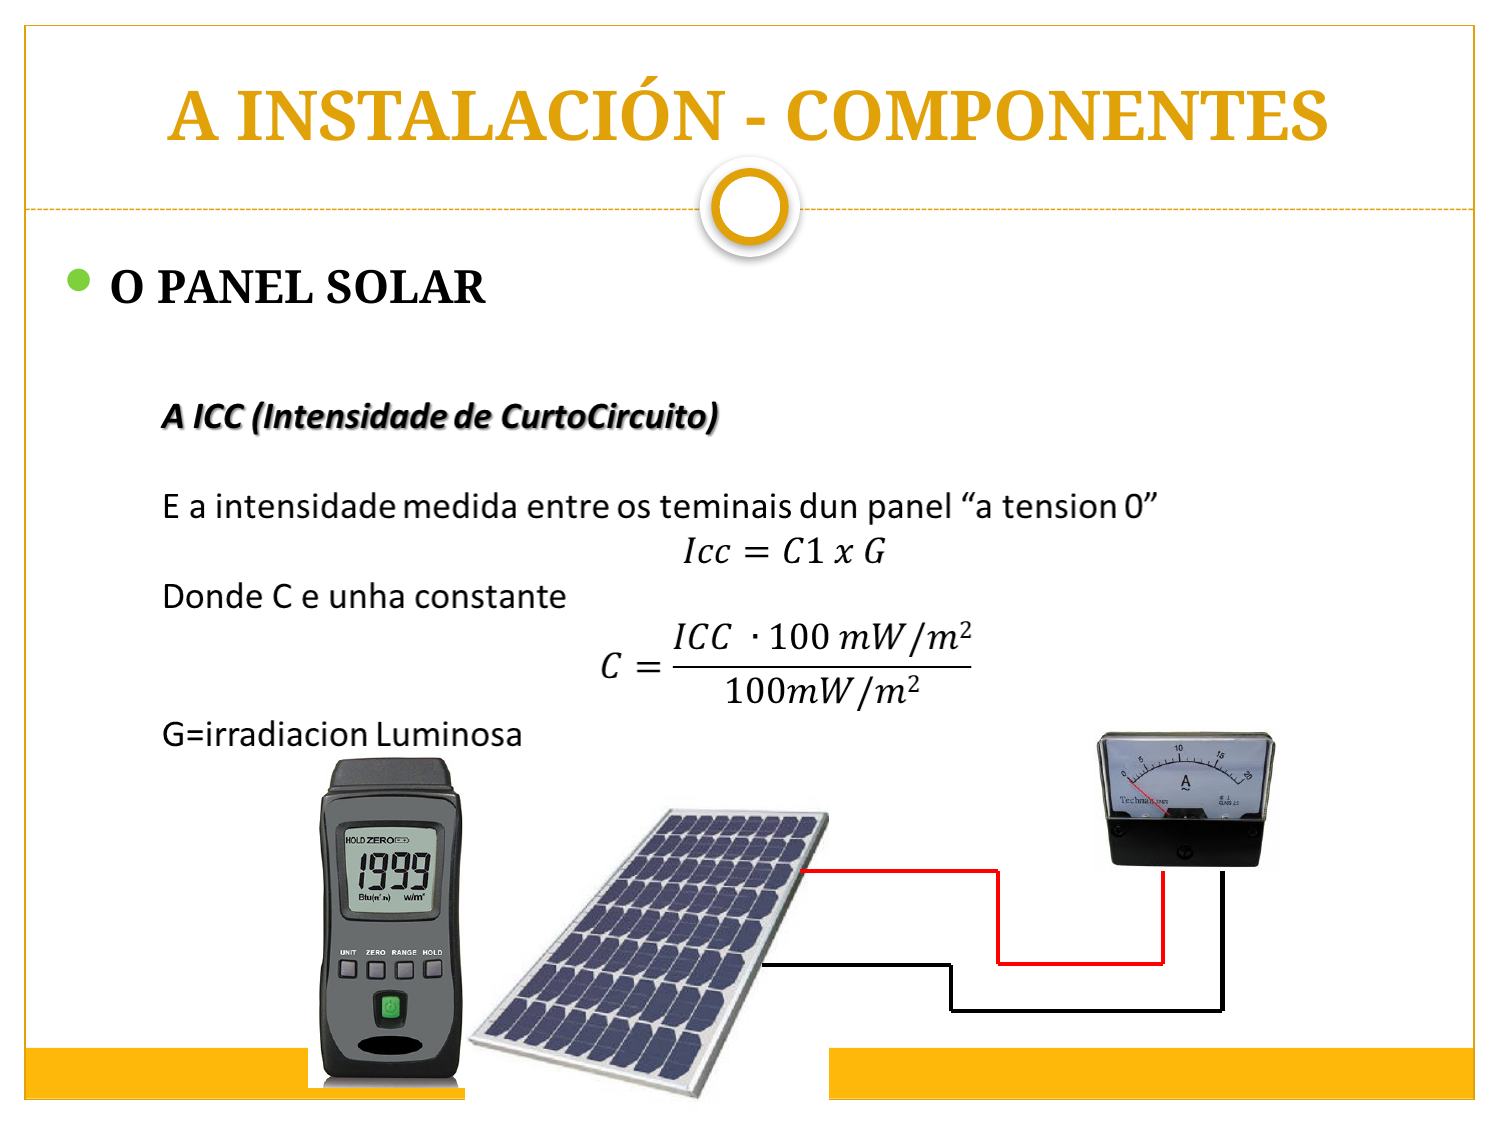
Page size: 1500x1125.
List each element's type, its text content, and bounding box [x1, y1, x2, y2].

list O PANEL SOLAR [49, 250, 1445, 1001]
picture [307, 751, 829, 1113]
picture [1094, 727, 1281, 872]
title A INSTALACIÓN - COMPONENTES [49, 37, 1450, 162]
text_box [147, 385, 1424, 767]
